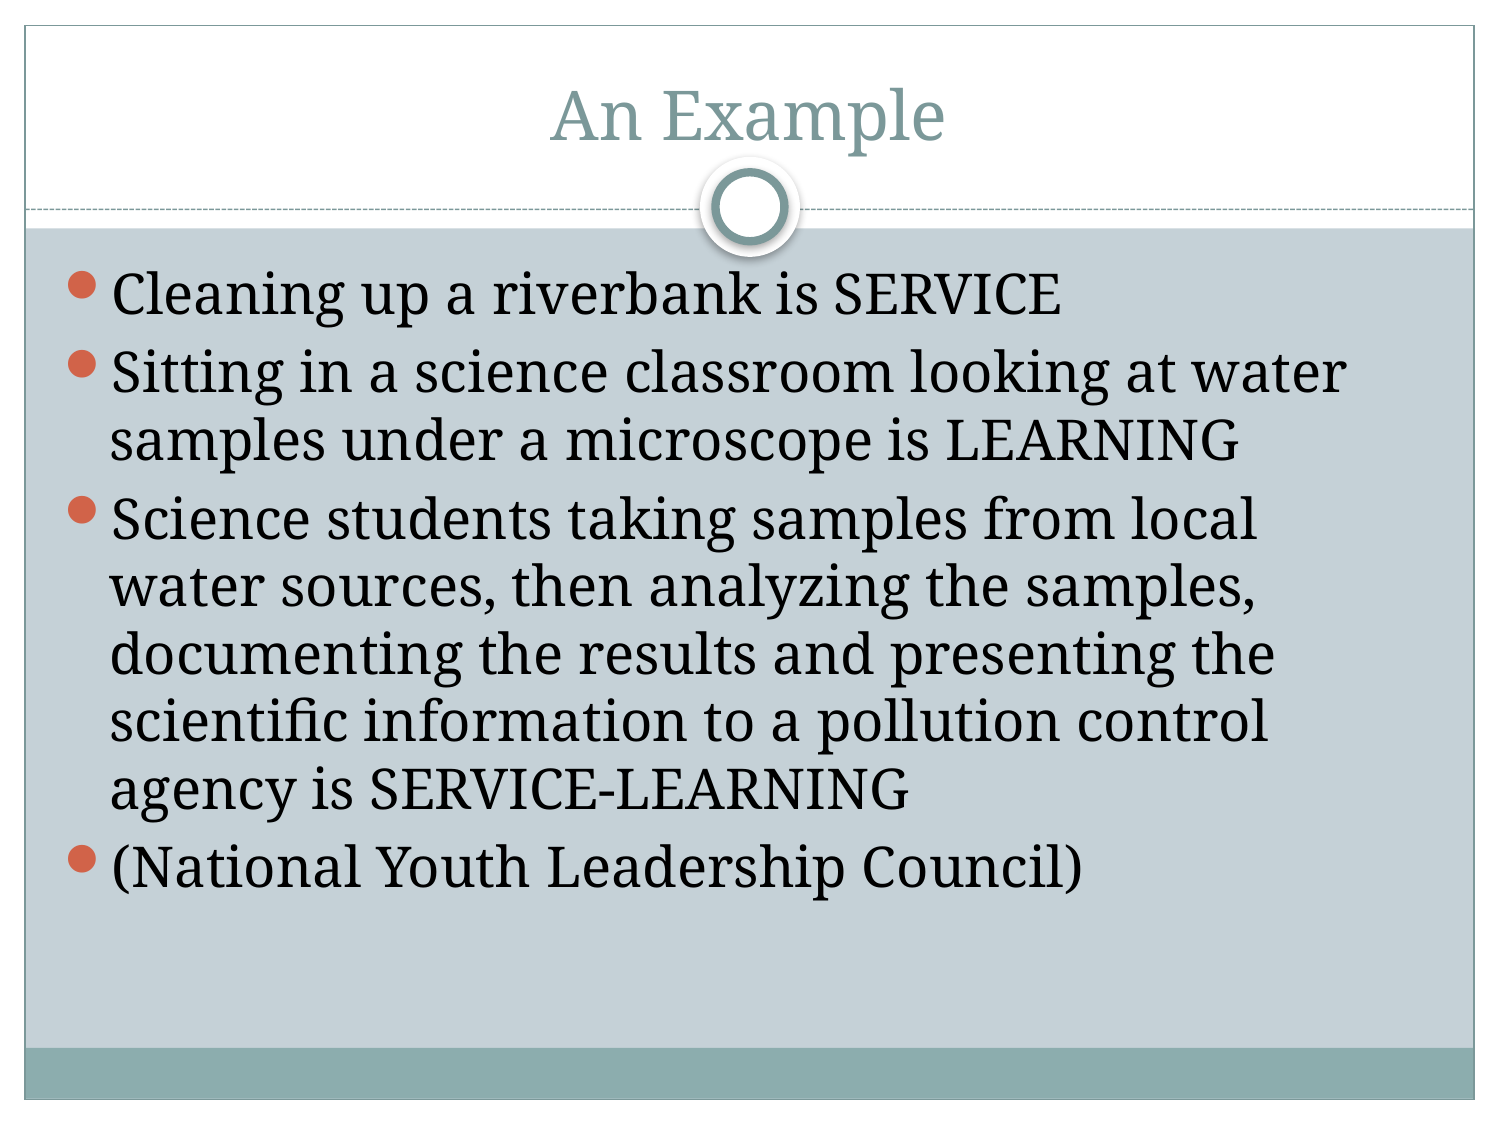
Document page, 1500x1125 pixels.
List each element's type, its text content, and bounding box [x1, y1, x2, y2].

list Cleaning up a riverbank is SERVICE Sitting in a science classroom looking at water samples under a microscope is LEARNING Science students taking samples from local water sources, then analyzing the samples, documenting the results and presenting the scientific information to a pollution control agency is SERVICE-LEARNING (National Youth Leadership Council) [49, 250, 1445, 1001]
title An Example [49, 37, 1450, 162]
